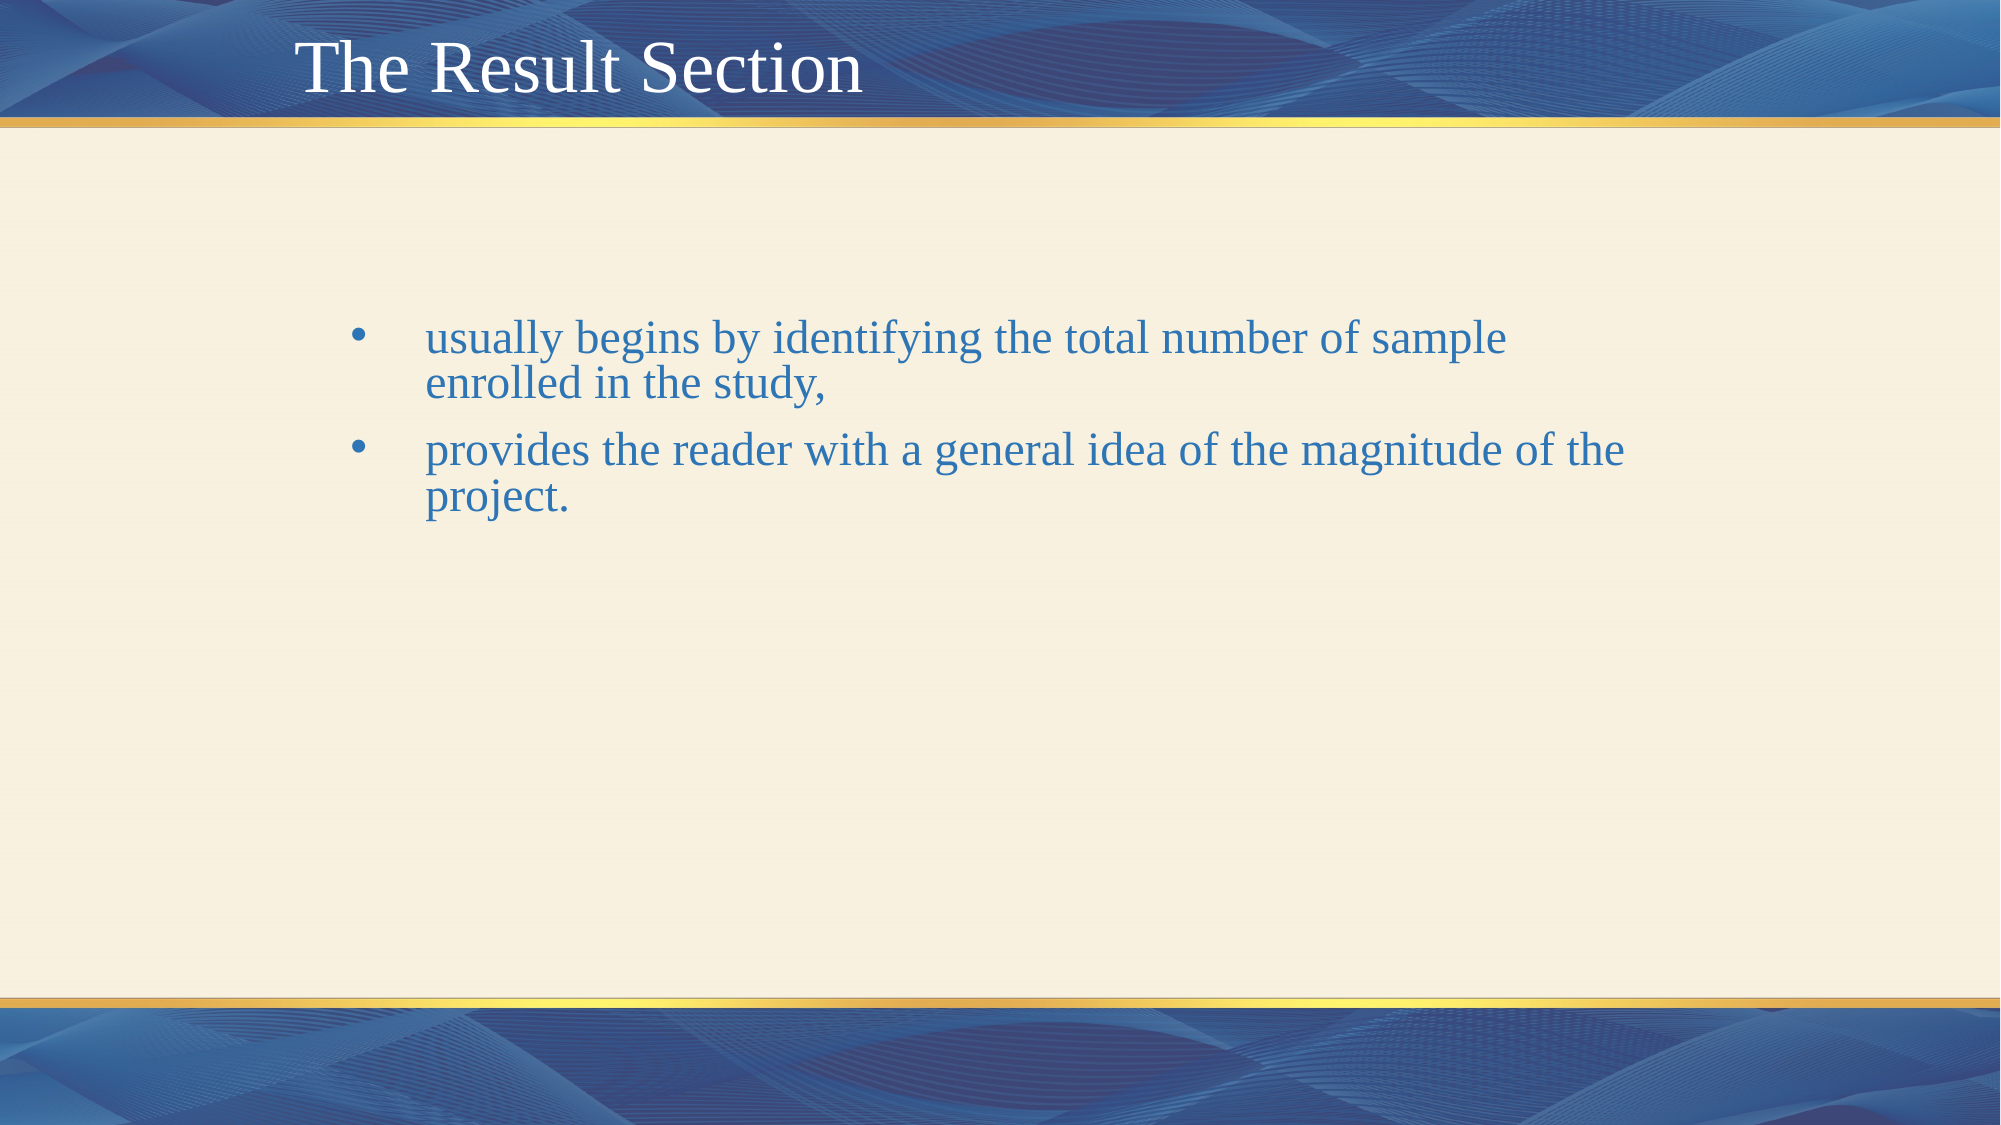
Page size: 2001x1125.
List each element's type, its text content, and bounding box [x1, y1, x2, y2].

list usually begins by identifying the total number of sample enrolled in the study, provides the reader with a general idea of the magnitude of the project. [324, 308, 1675, 1059]
title The Result Section [279, 0, 1630, 138]
picture [0, 0, 2001, 1125]
